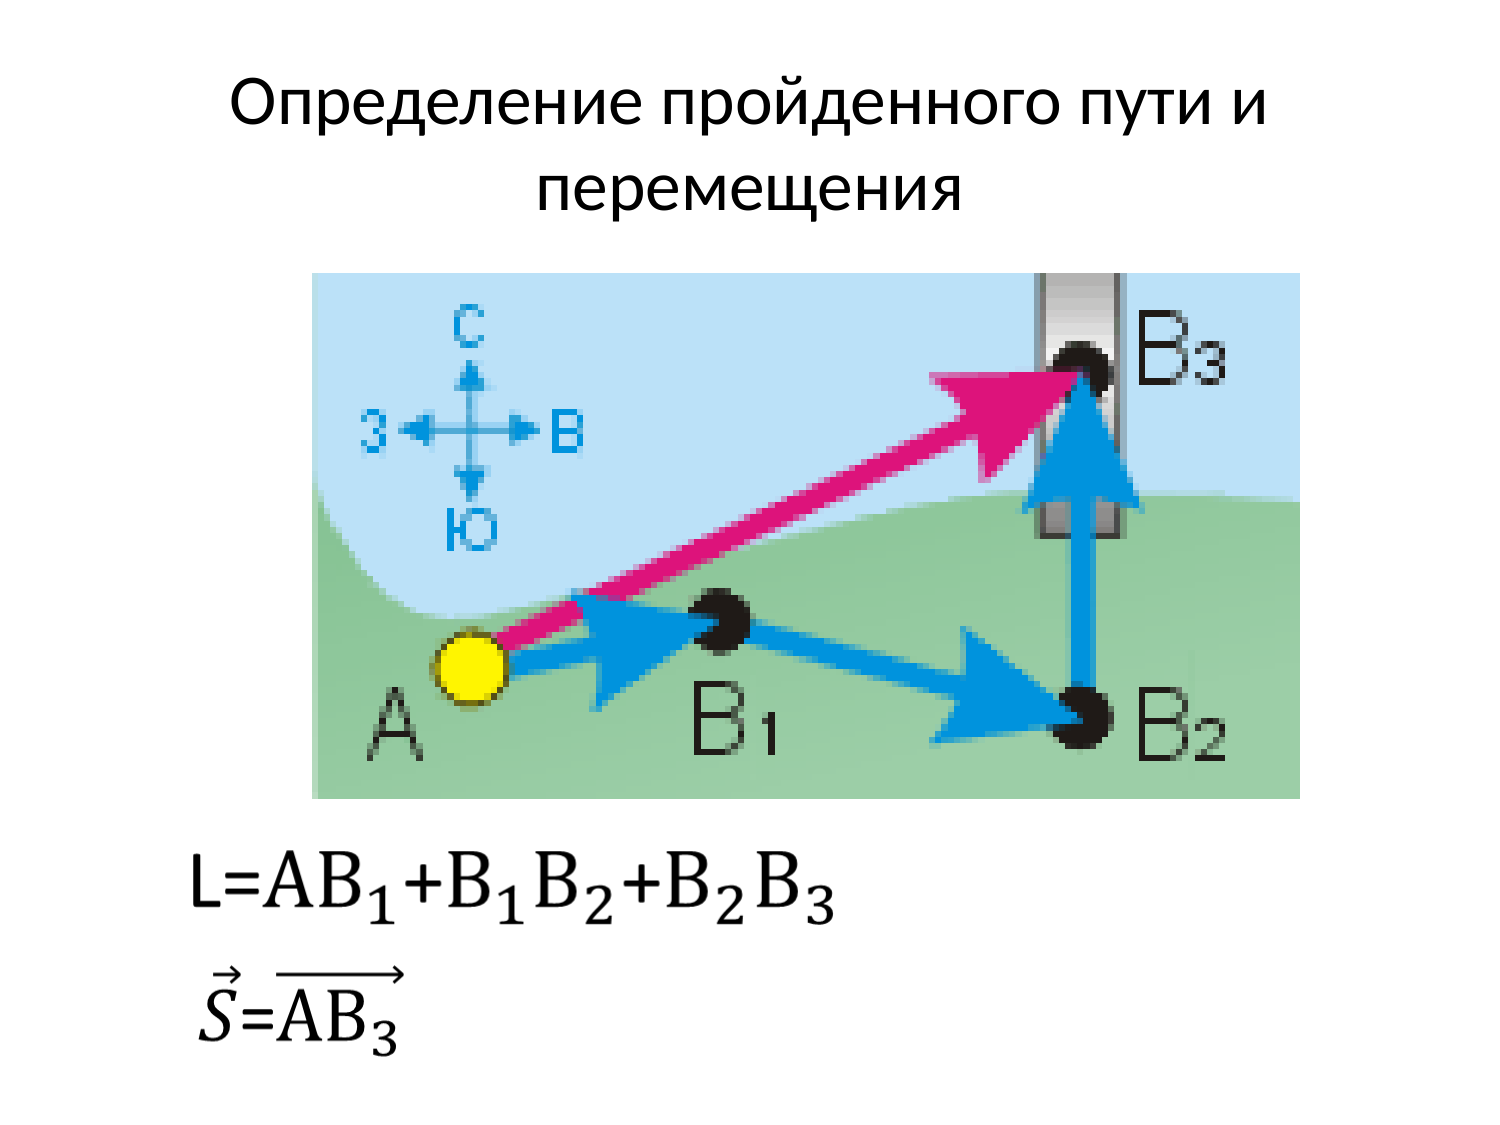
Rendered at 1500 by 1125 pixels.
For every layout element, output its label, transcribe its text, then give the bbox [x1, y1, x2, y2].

picture [312, 243, 1301, 799]
text_box [171, 821, 916, 938]
title Определение пройденного пути и перемещения [74, 44, 1426, 233]
text_box [183, 950, 821, 1069]
